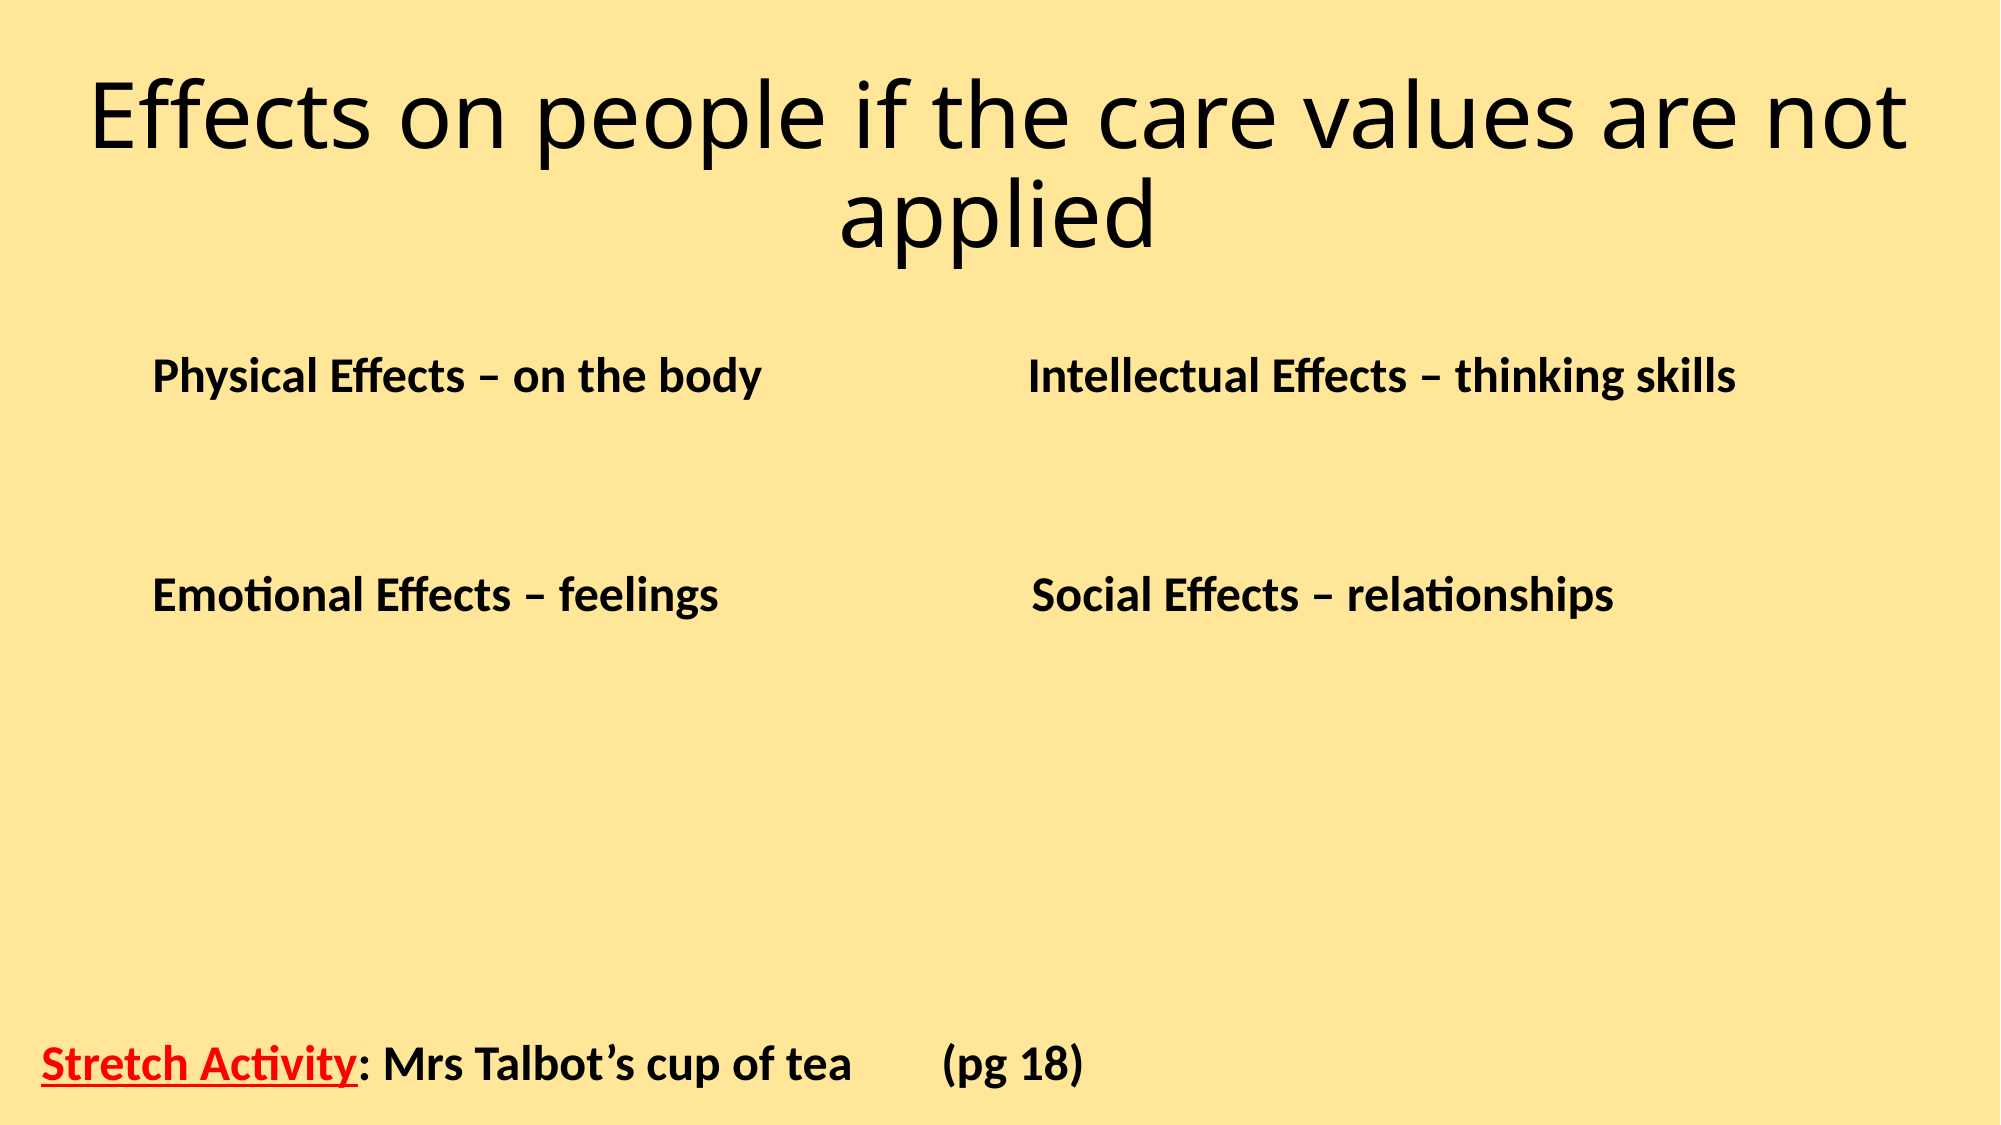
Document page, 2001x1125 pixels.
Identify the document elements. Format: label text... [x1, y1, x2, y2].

list Physical Effects – on the body [137, 275, 984, 411]
title Effects on people if the care values are not applied [26, 59, 1972, 278]
text_box Stretch Activity: Mrs Talbot’s cup of tea (pg 18) [26, 963, 1464, 1099]
text_box Emotional Effects – feelings [137, 494, 984, 631]
list Intellectual Effects – thinking skills [1012, 275, 1863, 411]
text_box Social Effects – relationships [1016, 494, 1867, 631]
